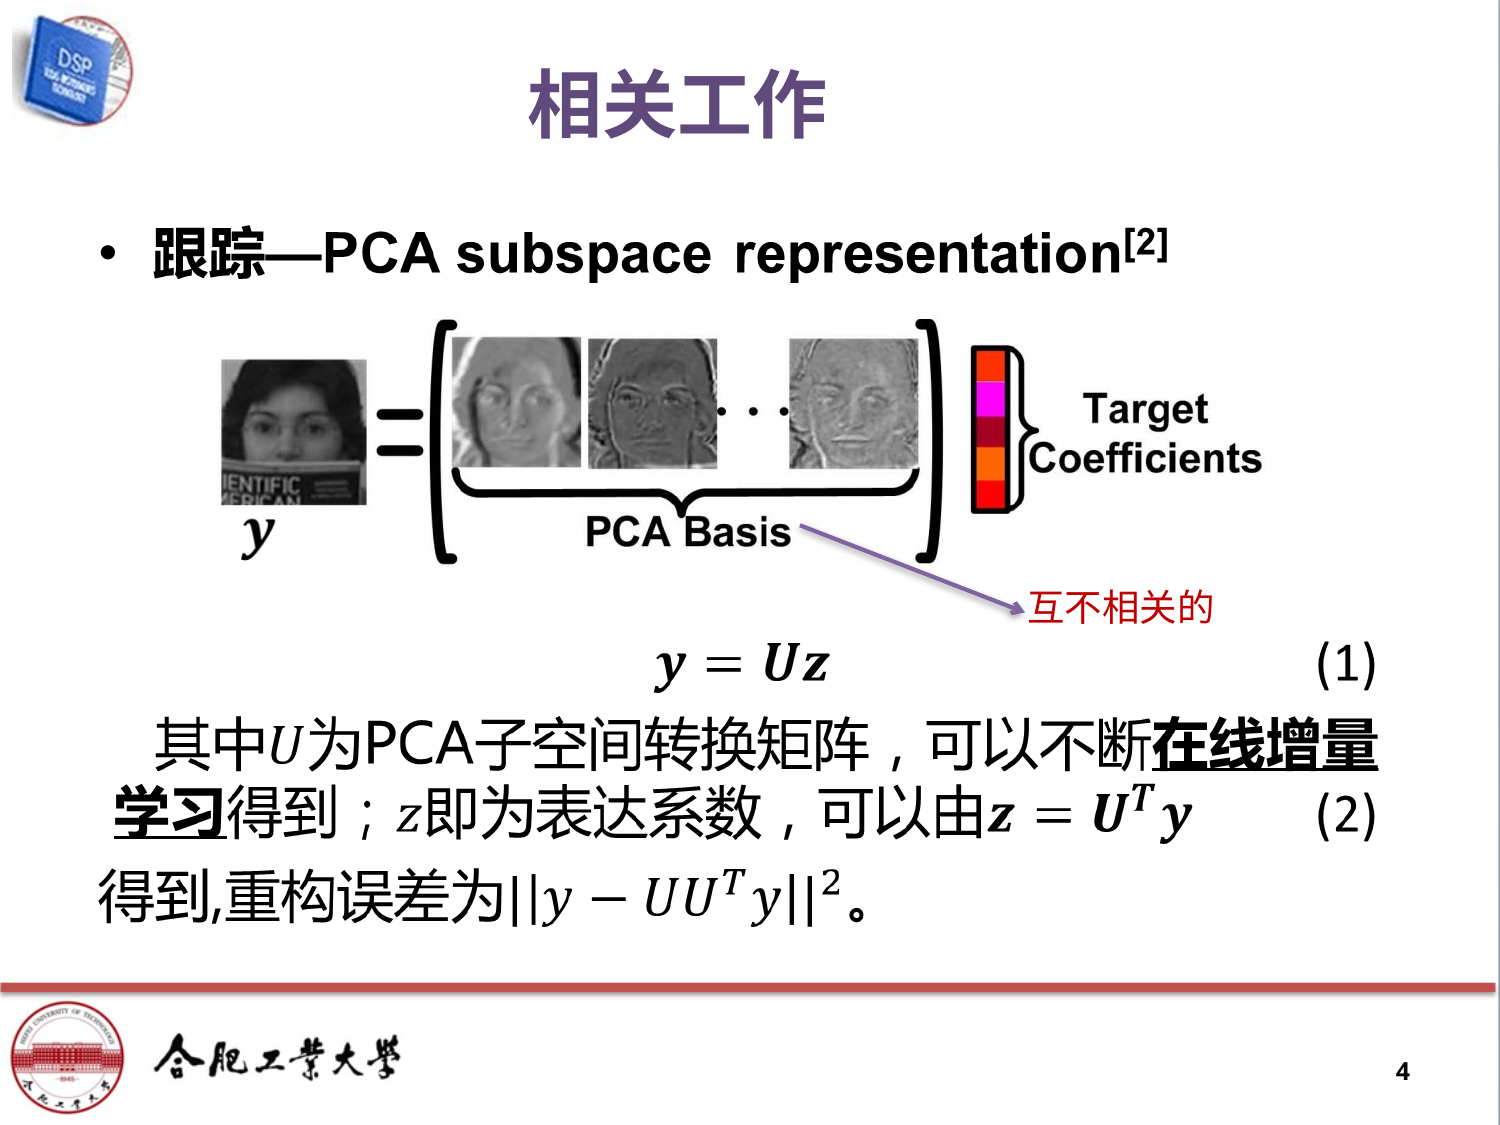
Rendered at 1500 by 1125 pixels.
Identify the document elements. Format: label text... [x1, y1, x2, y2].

text_box 相关工作 [512, 49, 963, 155]
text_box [799, 524, 1026, 613]
text_box 互不相关的 [1012, 577, 1241, 637]
list [63, 200, 1412, 963]
slide_number 4 [1074, 1042, 1425, 1103]
picture [0, 0, 1500, 1125]
